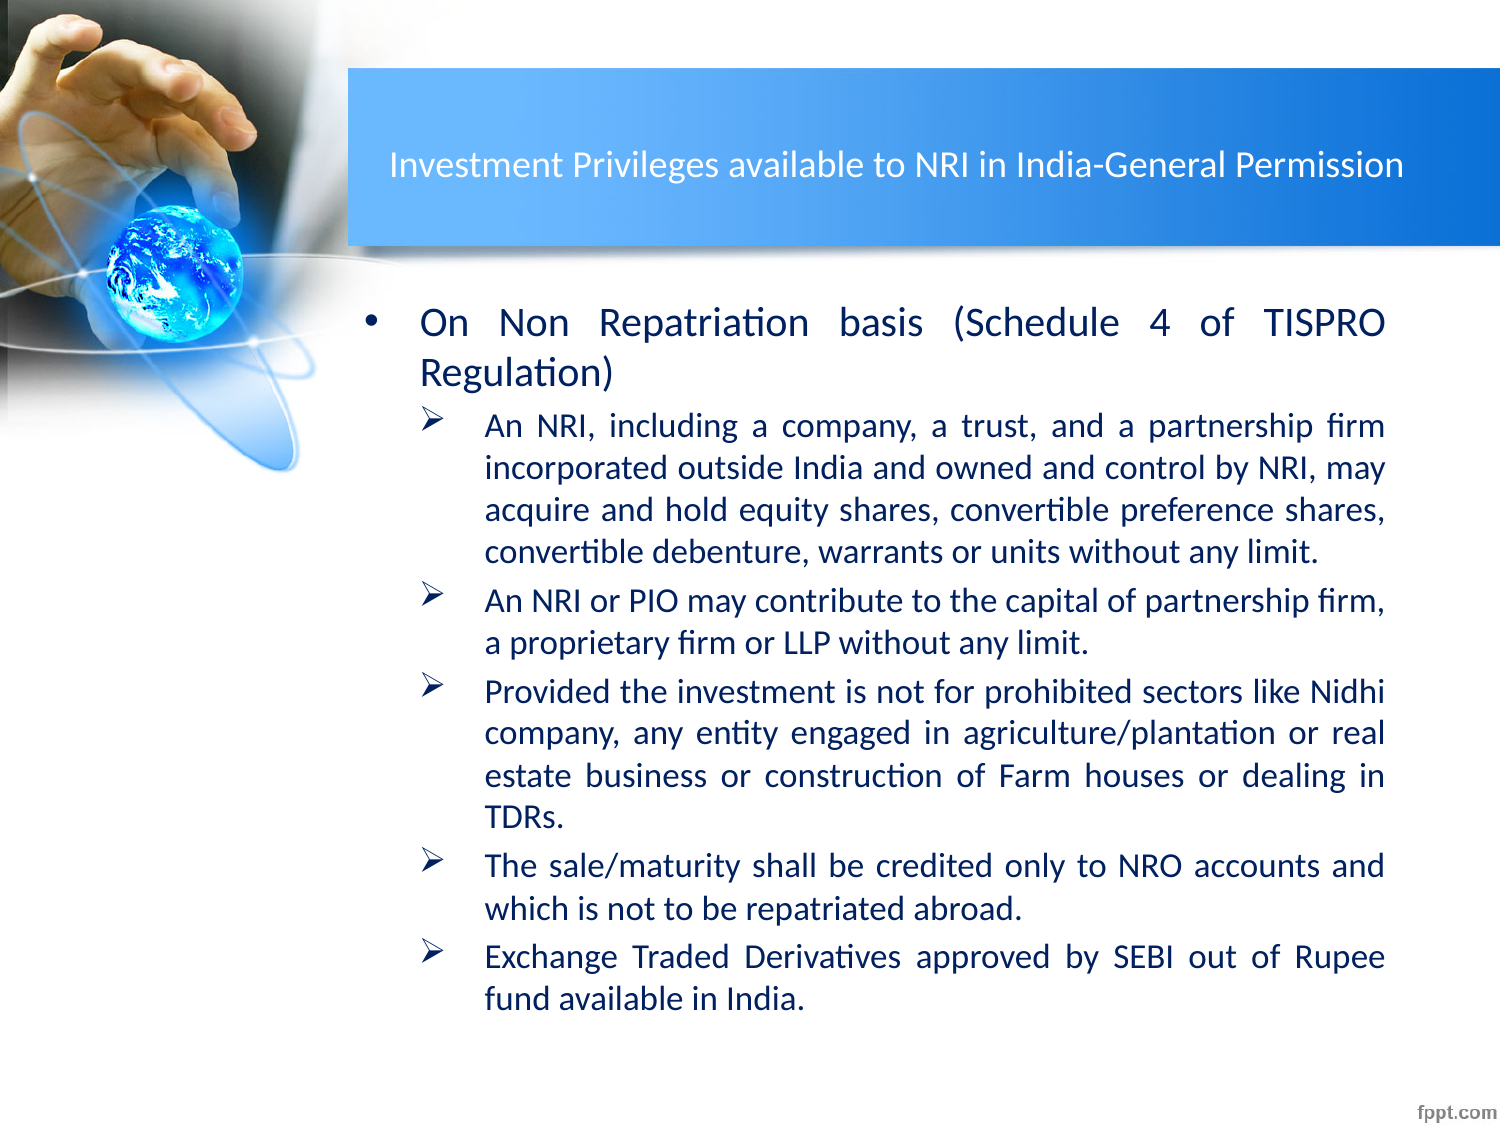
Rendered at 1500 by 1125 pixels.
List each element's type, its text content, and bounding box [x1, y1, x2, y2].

list On Non Repatriation basis (Schedule 4 of TISPRO Regulation) An NRI, including a company, a trust, and a partnership firm incorporated outside India and owned and control by NRI, may acquire and hold equity shares, convertible preference shares, convertible debenture, warrants or units without any limit. An NRI or PIO may contribute to the capital of partnership firm, a proprietary firm or LLP without any limit. Provided the investment is not for prohibited sectors like Nidhi company, any entity engaged in agriculture/plantation or real estate business or construction of Farm houses or dealing in TDRs. The sale/maturity shall be credited only to NRO accounts and which is not to be repatriated abroad. Exchange Traded Derivatives approved by SEBI out of Rupee fund available in India. [349, 286, 1402, 1039]
title Investment Privileges available to NRI in India-General Permission [374, 111, 1452, 212]
picture [0, 0, 1500, 1125]
